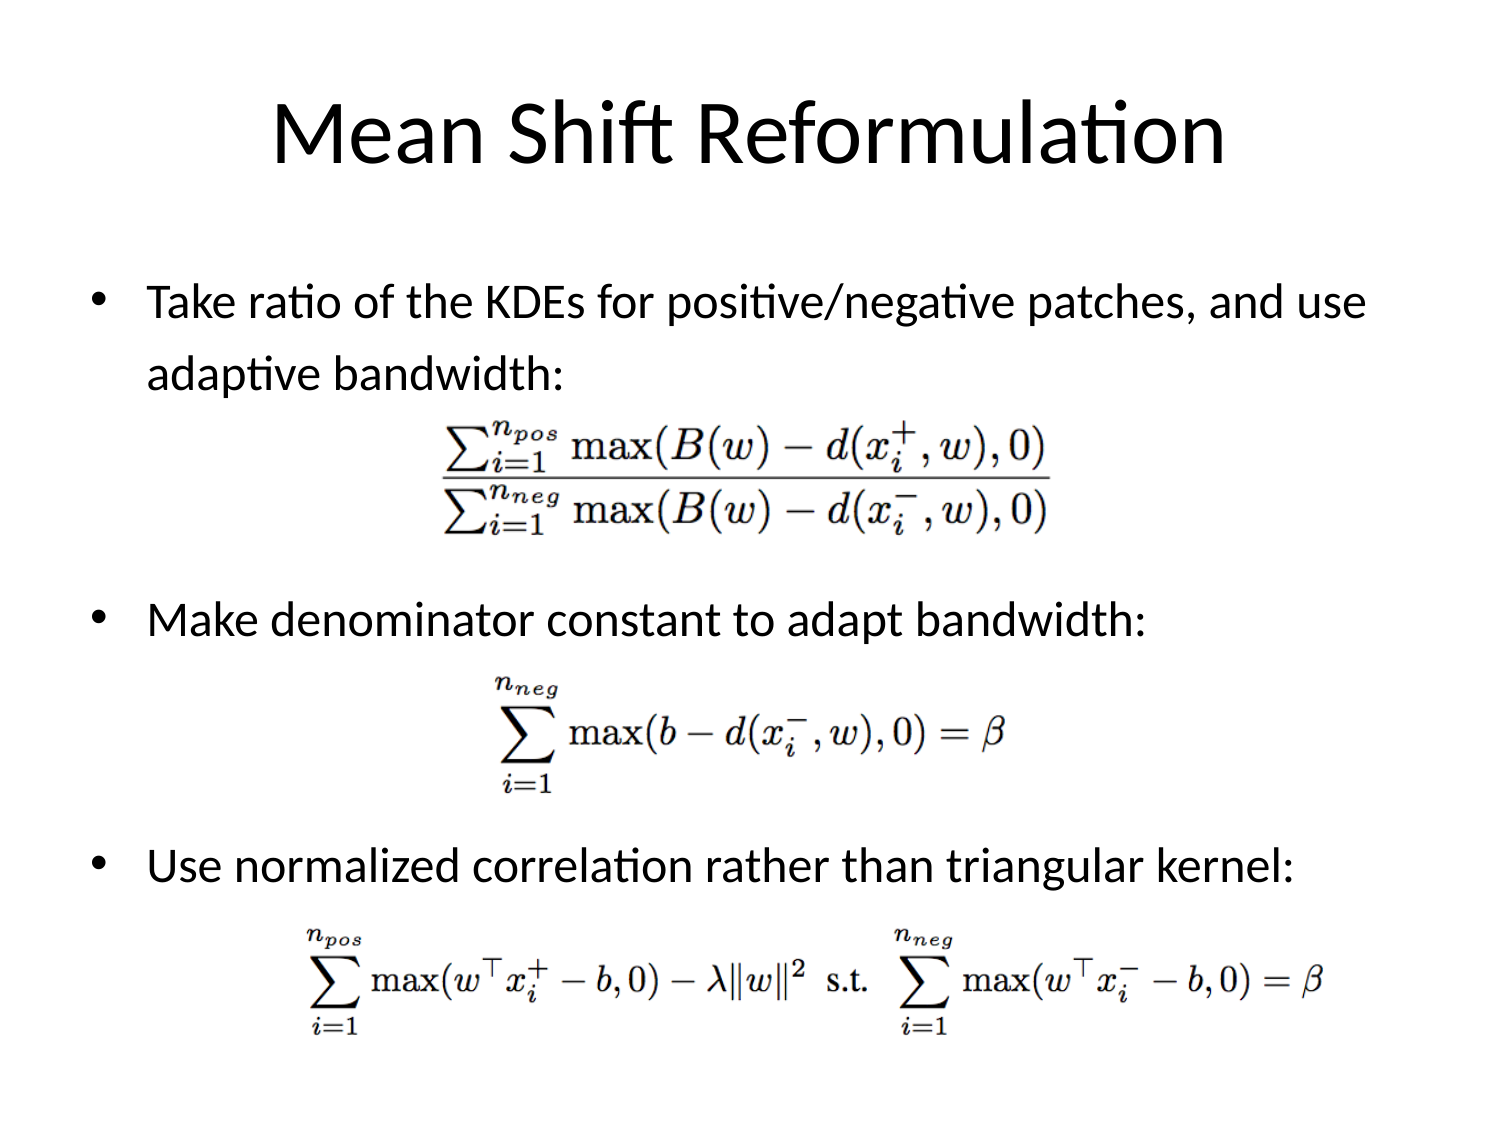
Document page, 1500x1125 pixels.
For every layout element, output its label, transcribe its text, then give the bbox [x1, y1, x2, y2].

picture [430, 410, 1056, 548]
list Take ratio of the KDEs for positive/negative patches, and use adaptive bandwidth: Make denominator constant to adapt bandwidth: Use normalized correlation rather than triangular kernel: [75, 248, 1425, 992]
picture [297, 921, 1334, 1047]
picture [488, 667, 1017, 805]
title Mean Shift Reformulation [75, 32, 1425, 221]
